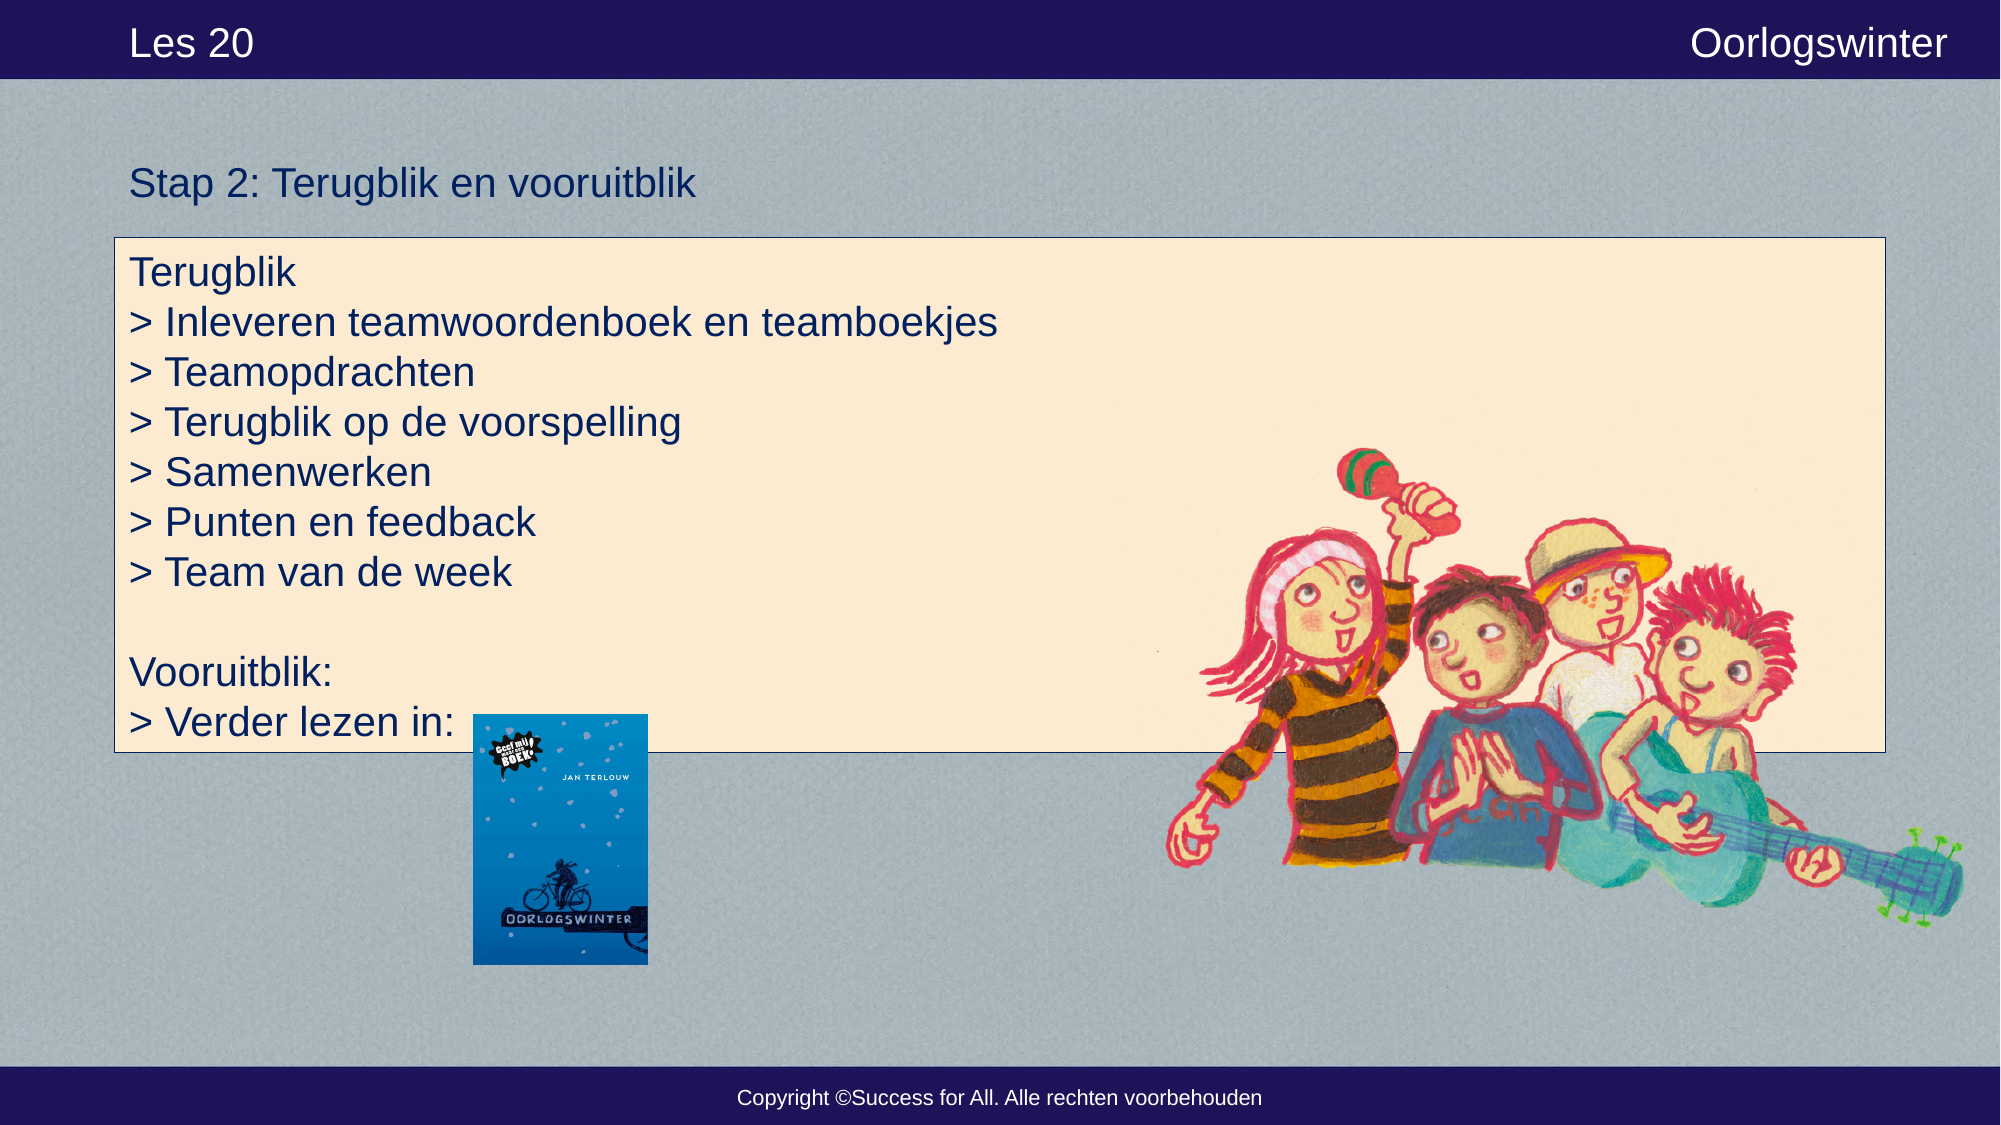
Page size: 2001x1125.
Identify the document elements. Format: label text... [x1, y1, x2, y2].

text_box Les 20 [114, 8, 354, 73]
text_box Copyright ©Success for All. Alle rechten voorbehouden [0, 1076, 2000, 1125]
picture [0, 0, 2001, 1125]
text_box Oorlogswinter [786, 8, 1963, 73]
text_box Terugblik > Inleveren teamwoordenboek en teamboekjes > Teamopdrachten > Terugblik op de voorspelling > Samenwerken > Punten en feedback > Team van de week Vooruitblik: > Verder lezen in: [114, 237, 1886, 753]
text_box Stap 2: Terugblik en vooruitblik [113, 148, 1635, 214]
